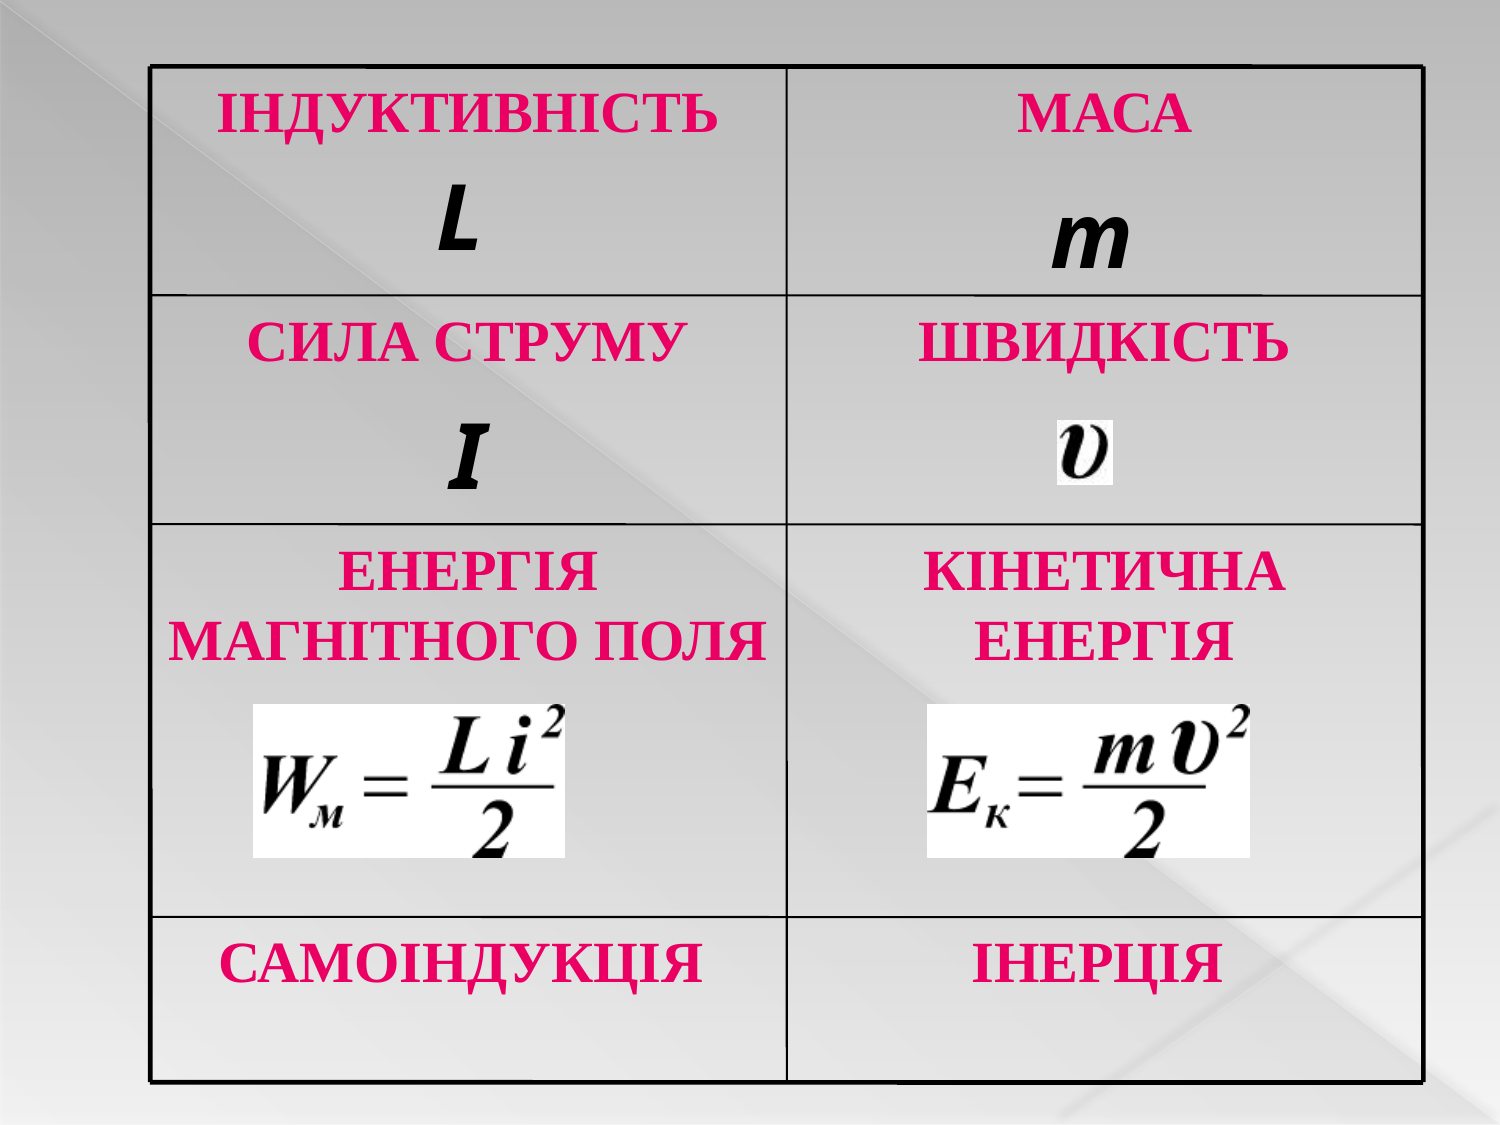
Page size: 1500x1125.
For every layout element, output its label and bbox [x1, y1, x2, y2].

picture [926, 704, 1251, 859]
text_box [149, 66, 1424, 1083]
picture [1056, 420, 1113, 486]
picture [253, 704, 566, 859]
